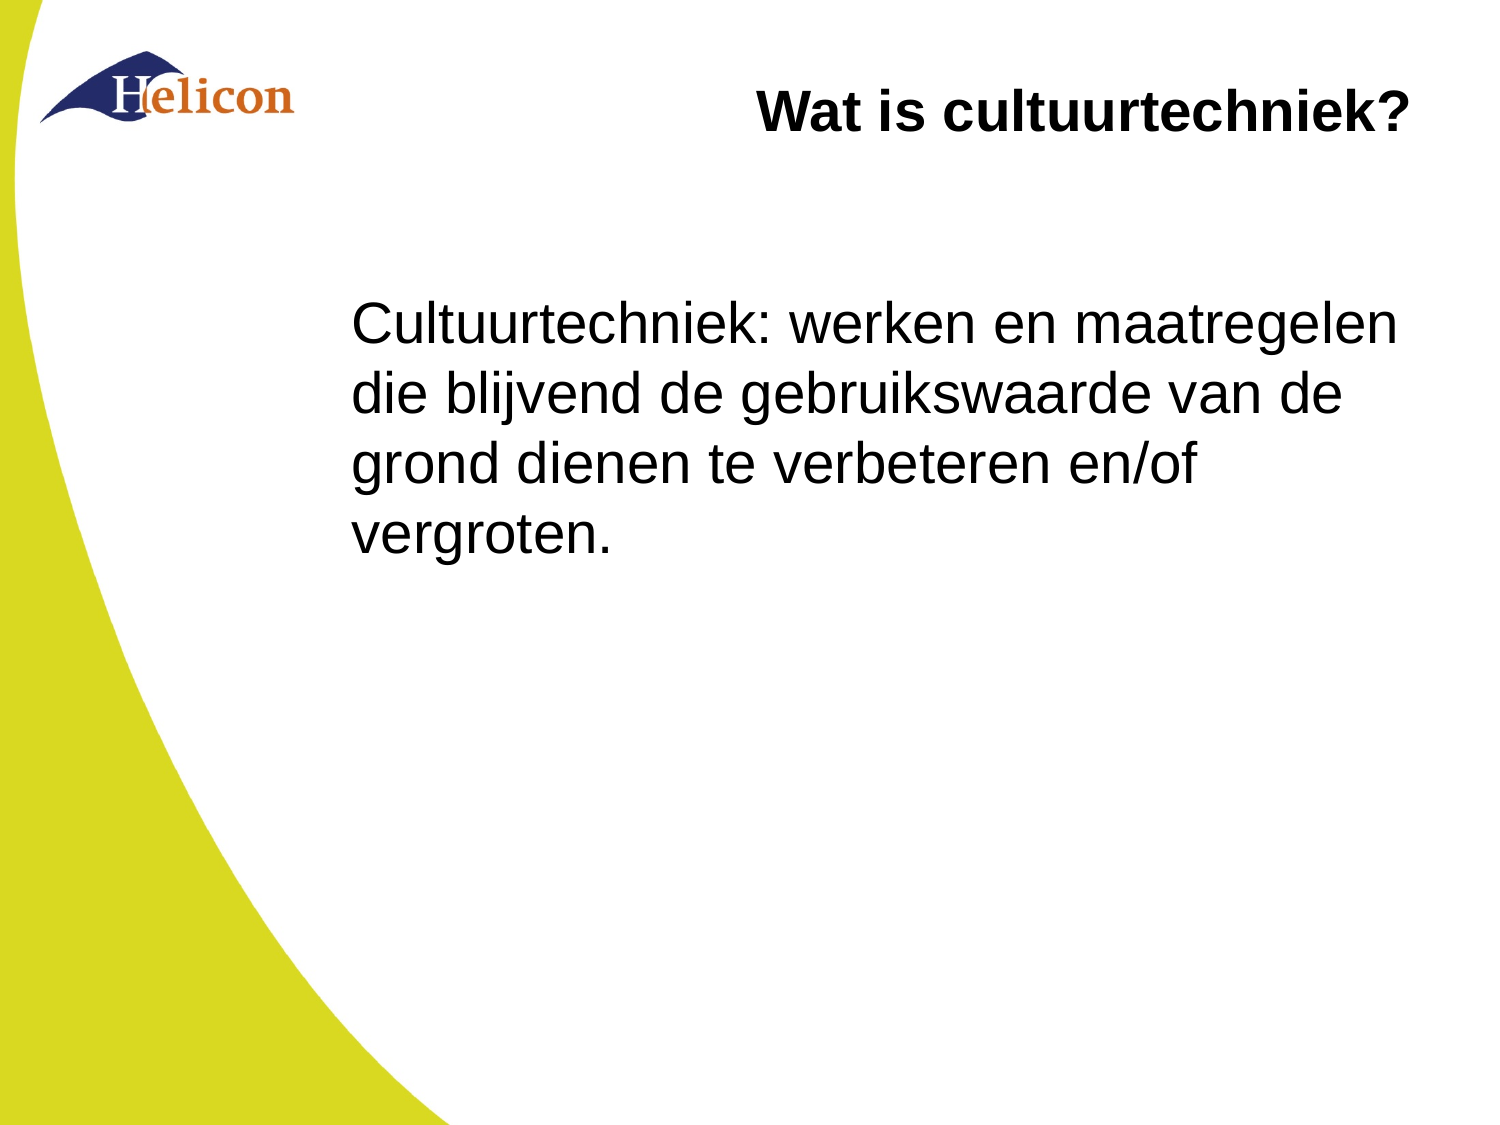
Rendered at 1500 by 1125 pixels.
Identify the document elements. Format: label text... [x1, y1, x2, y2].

picture [0, 0, 1500, 1125]
title Wat is cultuurtechniek? [337, 54, 1428, 161]
list Cultuurtechniek: werken en maatregelen die blijvend de gebruikswaarde van de grond dienen te verbeteren en/of vergroten. [336, 196, 1425, 1005]
